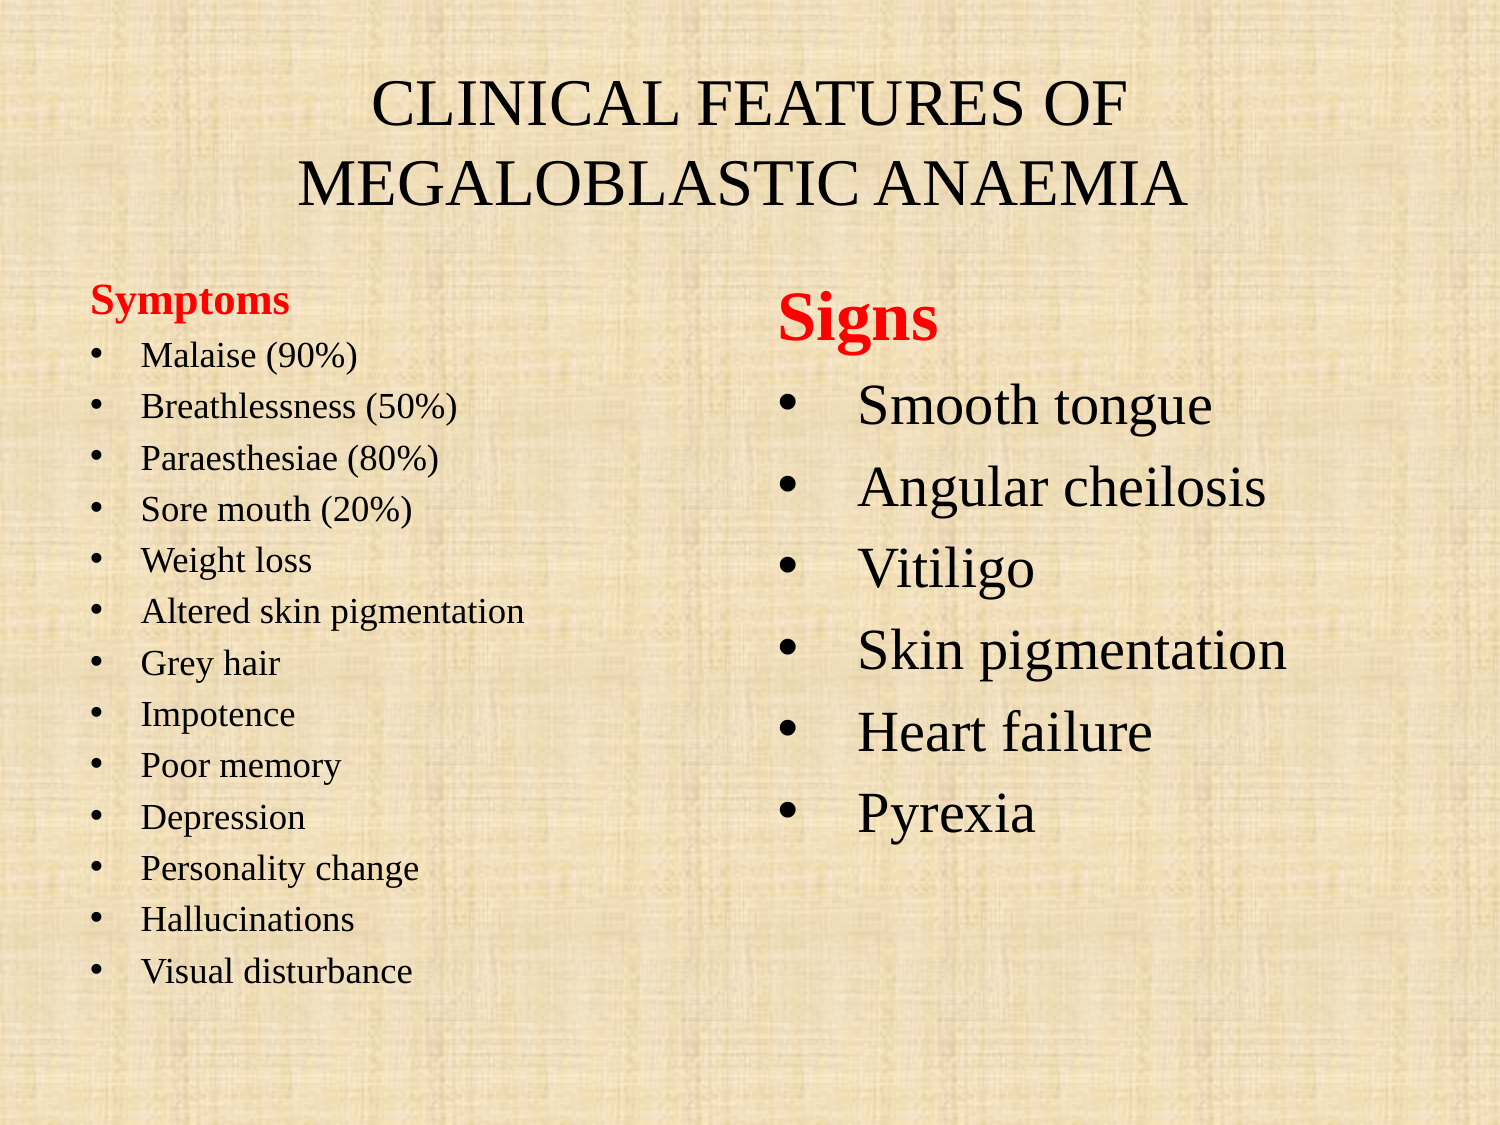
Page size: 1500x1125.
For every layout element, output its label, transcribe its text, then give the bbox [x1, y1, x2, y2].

list Symptoms Malaise (90%) Breathlessness (50%) Paraesthesiae (80%) Sore mouth (20%) Weight loss Altered skin pigmentation Grey hair Impotence Poor memory Depression Personality change Hallucinations Visual disturbance [75, 262, 738, 1005]
list Signs Smooth tongue Angular cheilosis Vitiligo Skin pigmentation Heart failure Pyrexia [762, 262, 1425, 1005]
title CLINICAL FEATURES OF MEGALOBLASTIC ANAEMIA [75, 45, 1425, 233]
